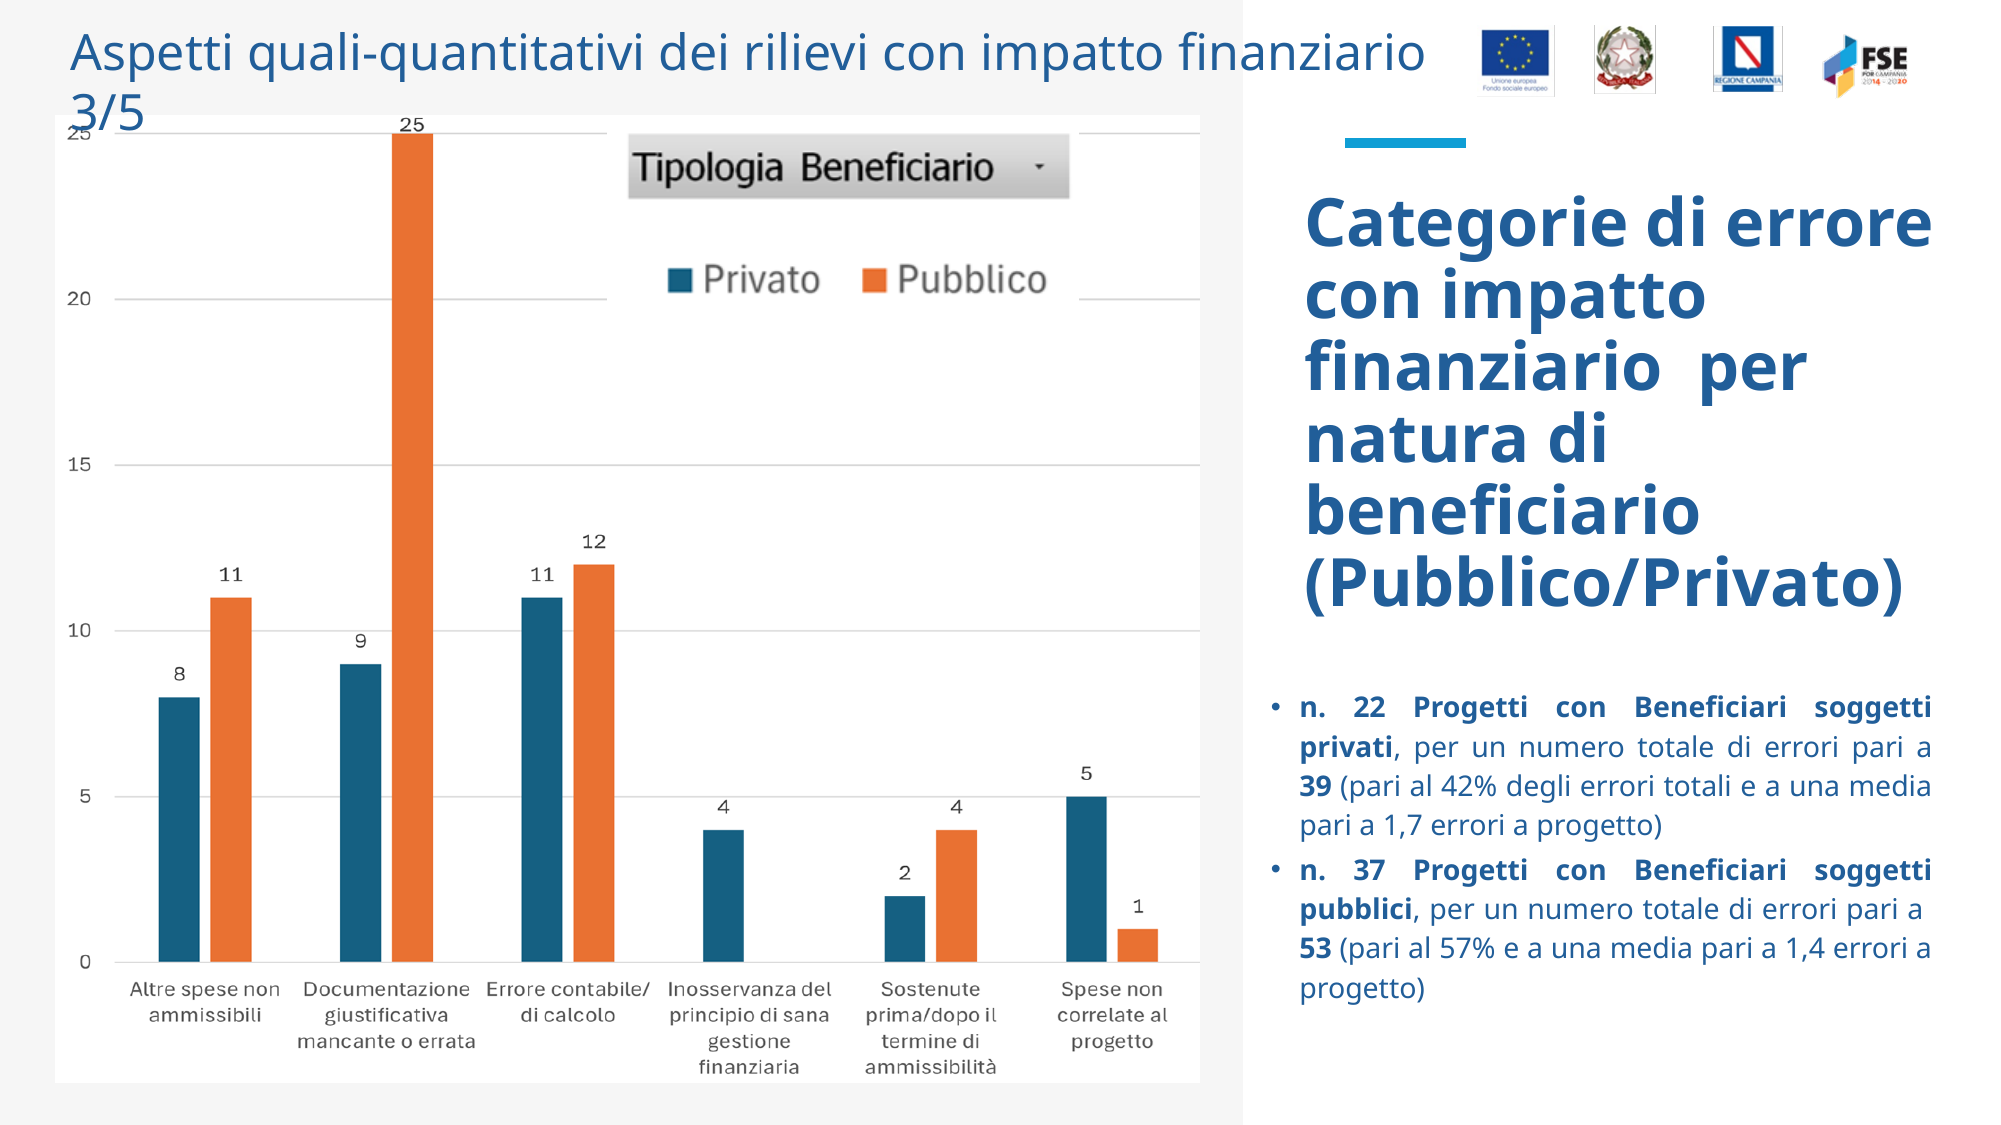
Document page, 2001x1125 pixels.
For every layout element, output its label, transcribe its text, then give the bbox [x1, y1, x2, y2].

text_box [0, 0, 1244, 1125]
picture [1476, 25, 1910, 100]
picture [55, 114, 1200, 1084]
list n. 22 Progetti con Beneficiari soggetti privati, per un numero totale di errori pari a 39 (pari al 42% degli errori totali e a una media pari a 1,7 errori a progetto) n. 37 Progetti con Beneficiari soggetti pubblici, per un numero totale di errori pari a 53 (pari al 57% e a una media pari a 1,4 errori a progetto) [1255, 676, 1949, 1024]
text_box Aspetti quali-quantitativi dei rilievi con impatto finanziario 3/5 [55, 13, 1477, 149]
title Categorie di errore con impatto finanziario per natura di beneficiario (Pubblico/Privato) [1289, 181, 1982, 404]
